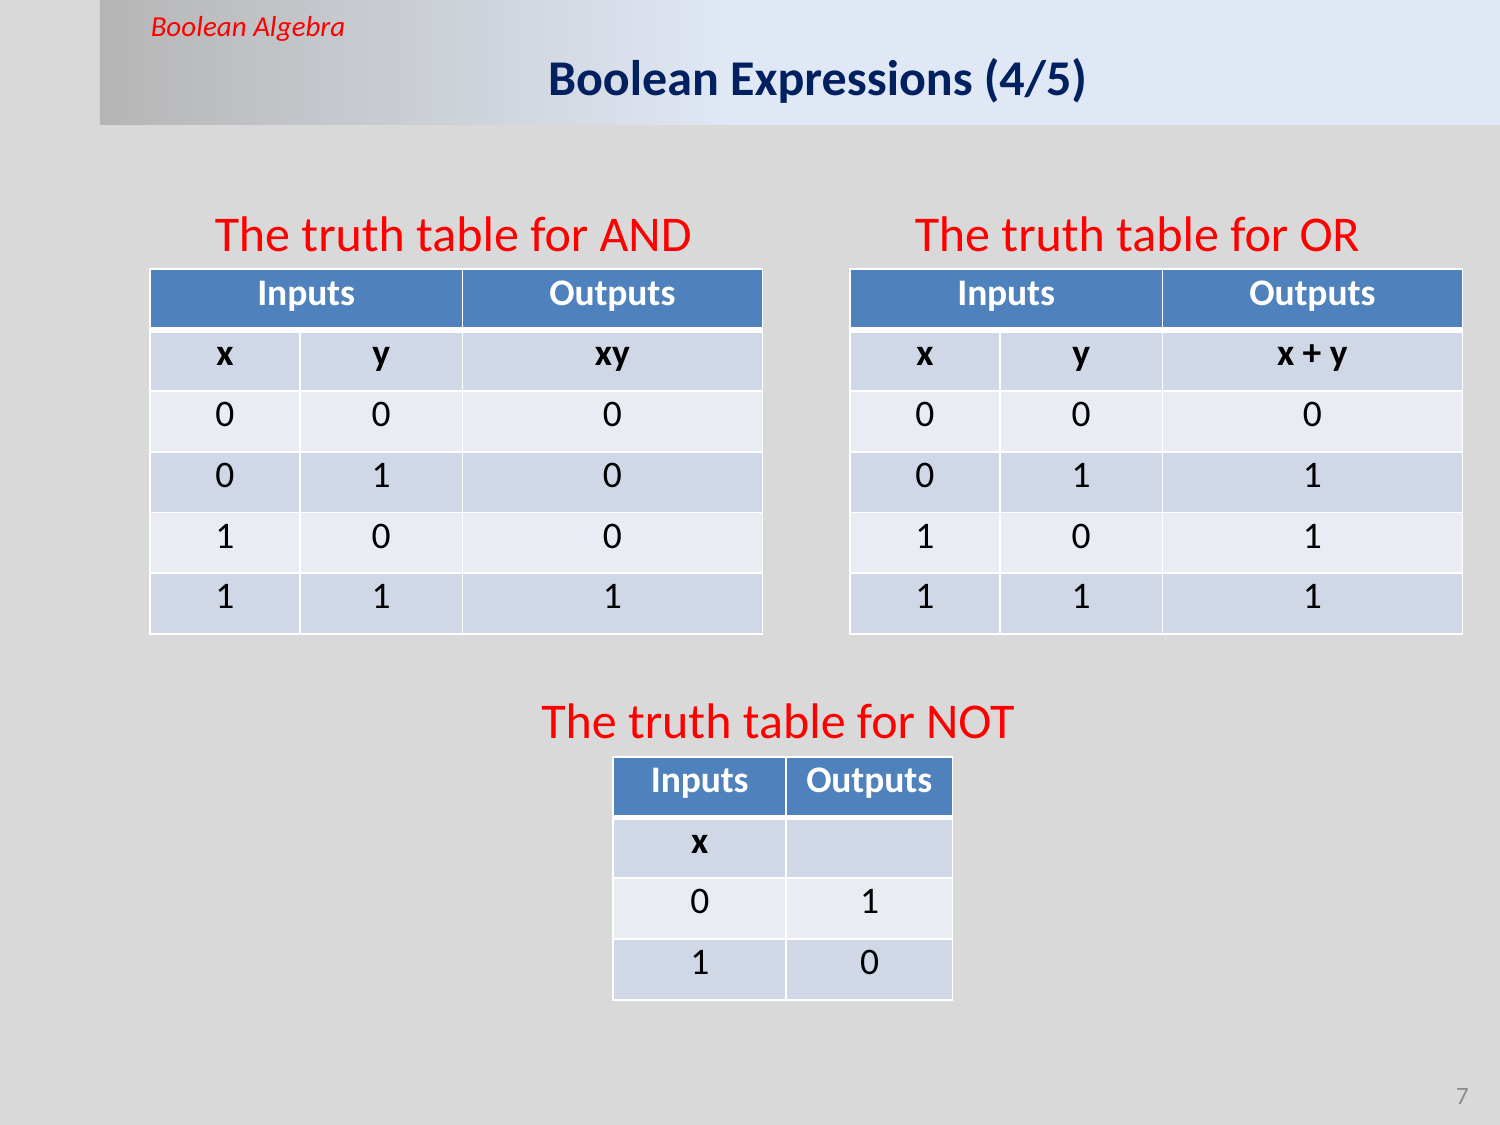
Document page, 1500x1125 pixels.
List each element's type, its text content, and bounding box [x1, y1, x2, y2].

table_cell 0 [1001, 392, 1162, 451]
table_cell 1 [301, 453, 462, 512]
list Boolean Algebra [135, 0, 625, 50]
table_cell 1 [463, 574, 762, 633]
table_cell 1 [1163, 453, 1462, 512]
table_cell 0 [301, 392, 462, 451]
table_cell y [1001, 333, 1162, 390]
table_cell 0 [851, 453, 999, 512]
table_header Inputs [151, 270, 462, 327]
table_cell 1 [1001, 574, 1162, 633]
table_cell 1 [1001, 453, 1162, 512]
table_cell 1 [151, 513, 299, 572]
table_cell x [151, 333, 299, 390]
table_cell 0 [851, 392, 999, 451]
table_cell 1 [1163, 574, 1462, 633]
table_cell 1 [1163, 513, 1462, 572]
table_cell 0 [301, 513, 462, 572]
table_cell 1 [151, 574, 299, 633]
table_cell y [301, 333, 462, 390]
table_cell x [851, 333, 999, 390]
text_box The truth table for AND [199, 194, 713, 269]
table_header Outputs [1163, 270, 1462, 327]
table_cell 0 [1163, 392, 1462, 451]
table_cell 1 [851, 574, 999, 633]
text_box The truth table for NOT [526, 681, 1040, 757]
table_cell xy [463, 333, 762, 390]
table_header Outputs [463, 270, 762, 327]
table_cell 0 [1001, 513, 1162, 572]
table_cell 1 [851, 513, 999, 572]
table_cell 0 [463, 513, 762, 572]
table_cell 0 [151, 392, 299, 451]
table_cell 0 [463, 453, 762, 512]
table_cell 1 [301, 574, 462, 633]
table_cell 0 [151, 453, 299, 512]
table_cell 0 [463, 392, 762, 451]
text_box The truth table for OR [899, 194, 1413, 269]
table_cell x + y [1163, 333, 1462, 390]
title Boolean Expressions (4/5) [135, 37, 1500, 113]
table_header Inputs [851, 270, 1162, 327]
